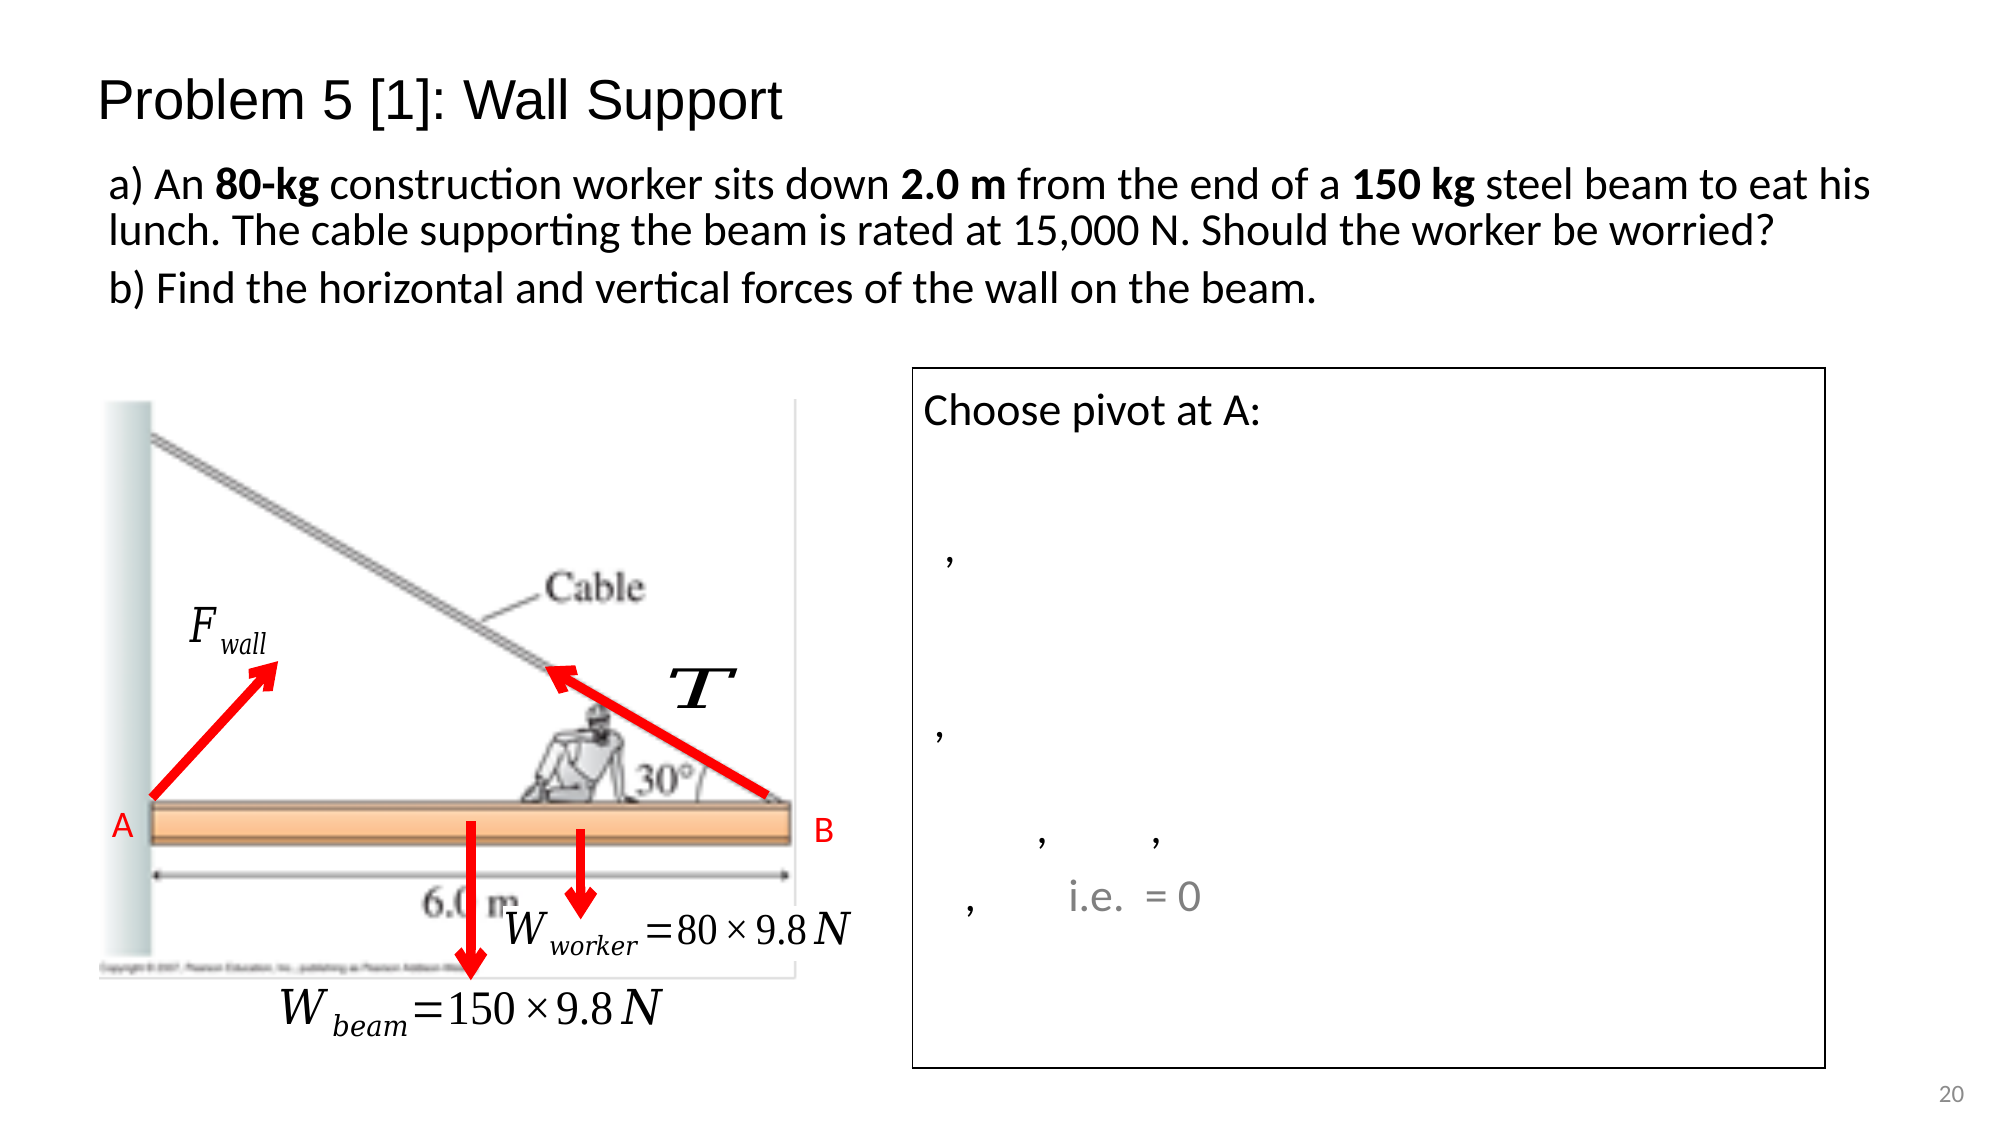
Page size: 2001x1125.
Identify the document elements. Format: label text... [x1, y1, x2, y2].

text_box Problem 5 [1]: Wall Support [97, 63, 1022, 141]
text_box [97, 599, 876, 1043]
slide_number 20 [1529, 1062, 1980, 1123]
table_header a) An 80-kg construction worker sits down 2.0 m from the end of a 150 kg steel beam to eat his lunch. The cable supporting the beam is rated at 15,000 N. Should the worker be worried? b) Find the horizontal and vertical forces of the wall on the beam. [98, 166, 1890, 338]
picture [99, 399, 800, 599]
